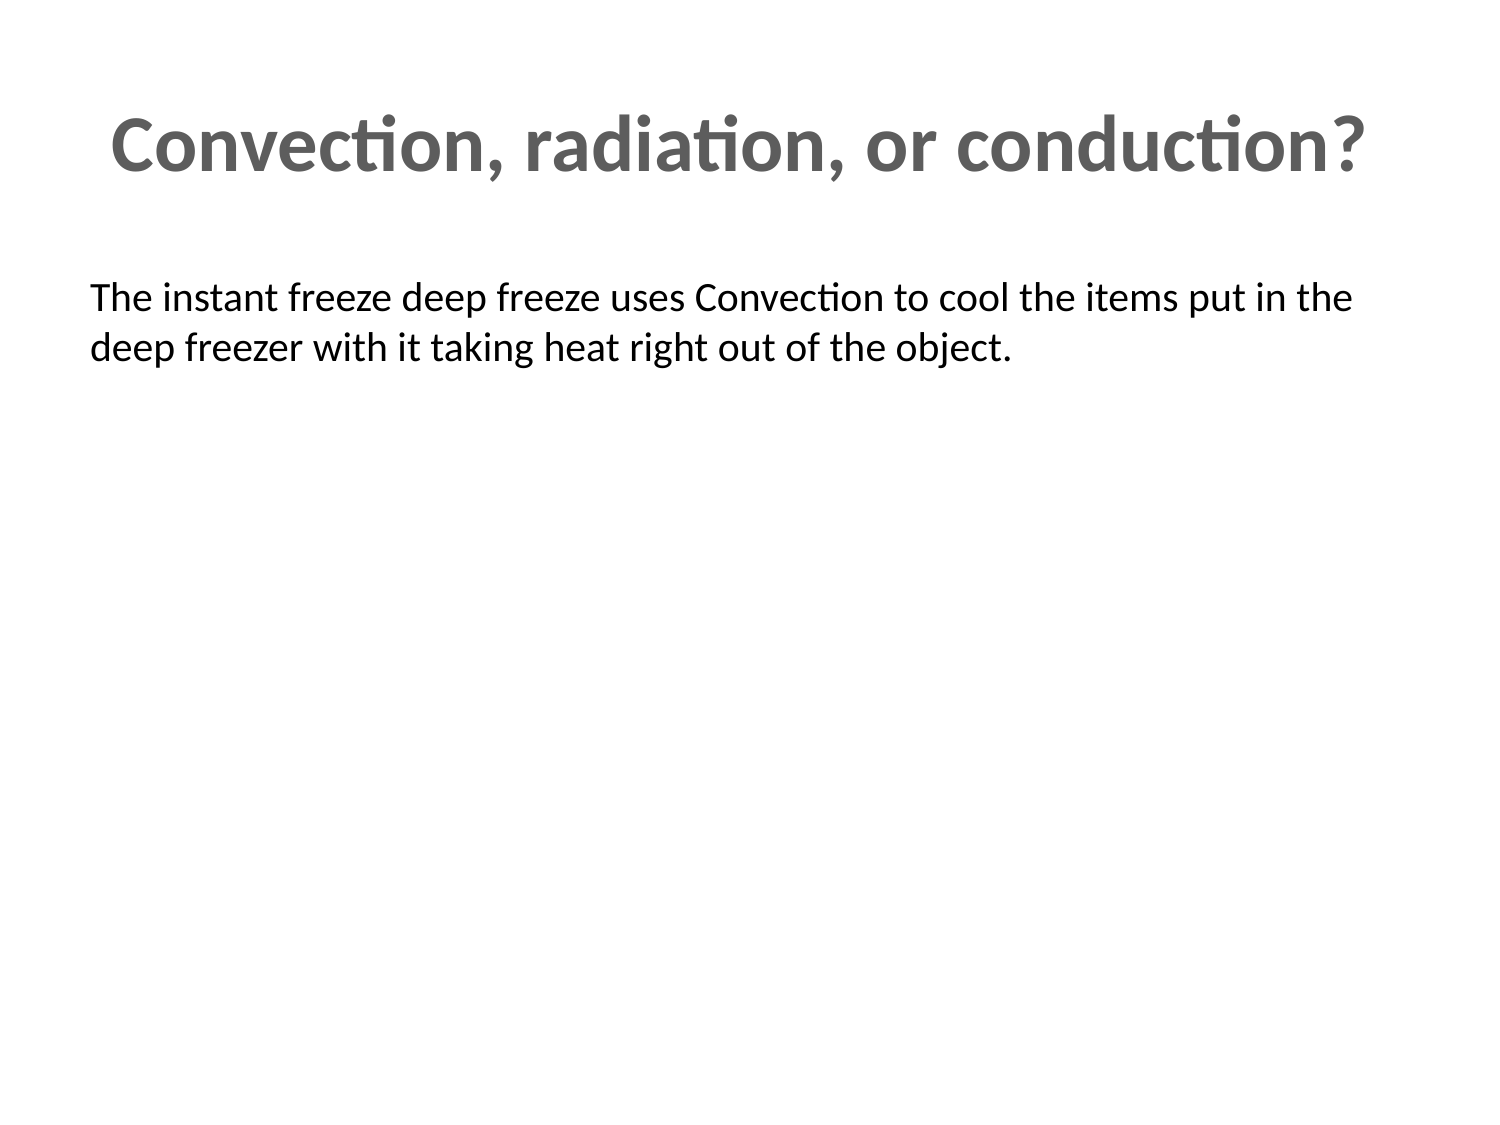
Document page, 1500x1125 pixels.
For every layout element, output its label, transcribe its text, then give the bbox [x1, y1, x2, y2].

list The instant freeze deep freeze uses Convection to cool the items put in the deep freezer with it taking heat right out of the object. [75, 262, 1425, 1005]
title Convection, radiation, or conduction? [75, 45, 1425, 233]
